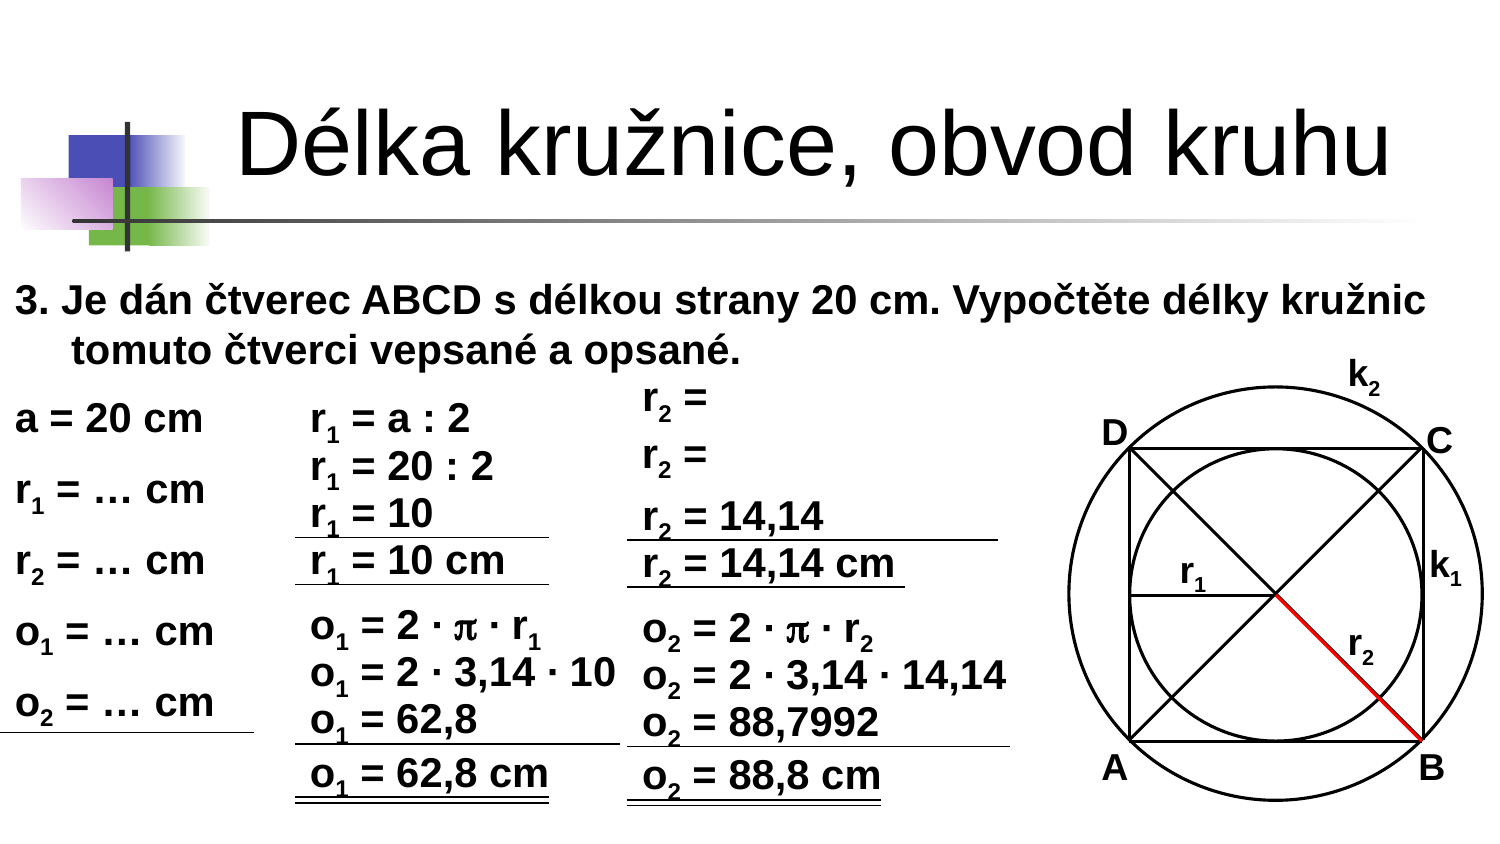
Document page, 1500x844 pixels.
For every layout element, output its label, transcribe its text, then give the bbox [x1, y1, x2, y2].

text_box o1 = 62,8 cm [295, 738, 627, 812]
text_box [1158, 386, 1411, 444]
text_box r2 = 14,14 cm [627, 528, 975, 539]
text_box [1428, 469, 1473, 532]
text_box D [1086, 400, 1158, 461]
text_box [1068, 461, 1123, 734]
text_box o2 = 88,8 cm [627, 740, 975, 746]
text_box o2 = … cm [0, 667, 278, 741]
text_box r1 = 10 [295, 478, 573, 525]
text_box r2 = 14,14 cm [627, 546, 975, 602]
text_box r1 = 20 : 2 [295, 431, 573, 478]
text_box r1 = 10 cm [295, 525, 573, 590]
text_box a = 20 cm [0, 383, 278, 454]
text_box o2 = 2 ∙ 3,14 ∙ 14,14 [627, 640, 1046, 714]
text_box C [1411, 408, 1483, 469]
text_box r1 = … cm [0, 454, 278, 525]
text_box o2 = 2 ∙ p ∙ r2 [627, 594, 905, 640]
text_box k2 [1332, 341, 1404, 408]
text_box r2 = … cm [0, 525, 278, 596]
text_box 3. Je dán čtverec ABCD s délkou strany 20 cm. Vypočtěte délky kružnic tomuto čtverci vepsané a opsané. [0, 265, 1500, 375]
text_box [1275, 594, 1422, 742]
text_box k1 [1428, 532, 1486, 599]
text_box o1 = … cm [0, 596, 278, 667]
text_box A [1086, 735, 1158, 795]
text_box o2 = 88,7992 [627, 687, 975, 740]
text_box o2 = 88,8 cm [627, 753, 975, 815]
text_box r2 = 14,14 [627, 480, 905, 528]
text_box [1129, 603, 1270, 740]
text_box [1129, 447, 1422, 594]
text_box [1428, 599, 1483, 734]
text_box o1 = 62,8 [295, 684, 627, 738]
text_box r1 = a : 2 [295, 383, 573, 431]
text_box B [1403, 735, 1475, 795]
text_box [1158, 750, 1403, 801]
text_box Délka kružnice, obvod kruhu [206, 76, 1424, 201]
text_box o1 = 2 ∙ p ∙ r1 [295, 590, 573, 637]
text_box o1 = 2 ∙ 3,14 ∙ 10 [295, 637, 627, 684]
